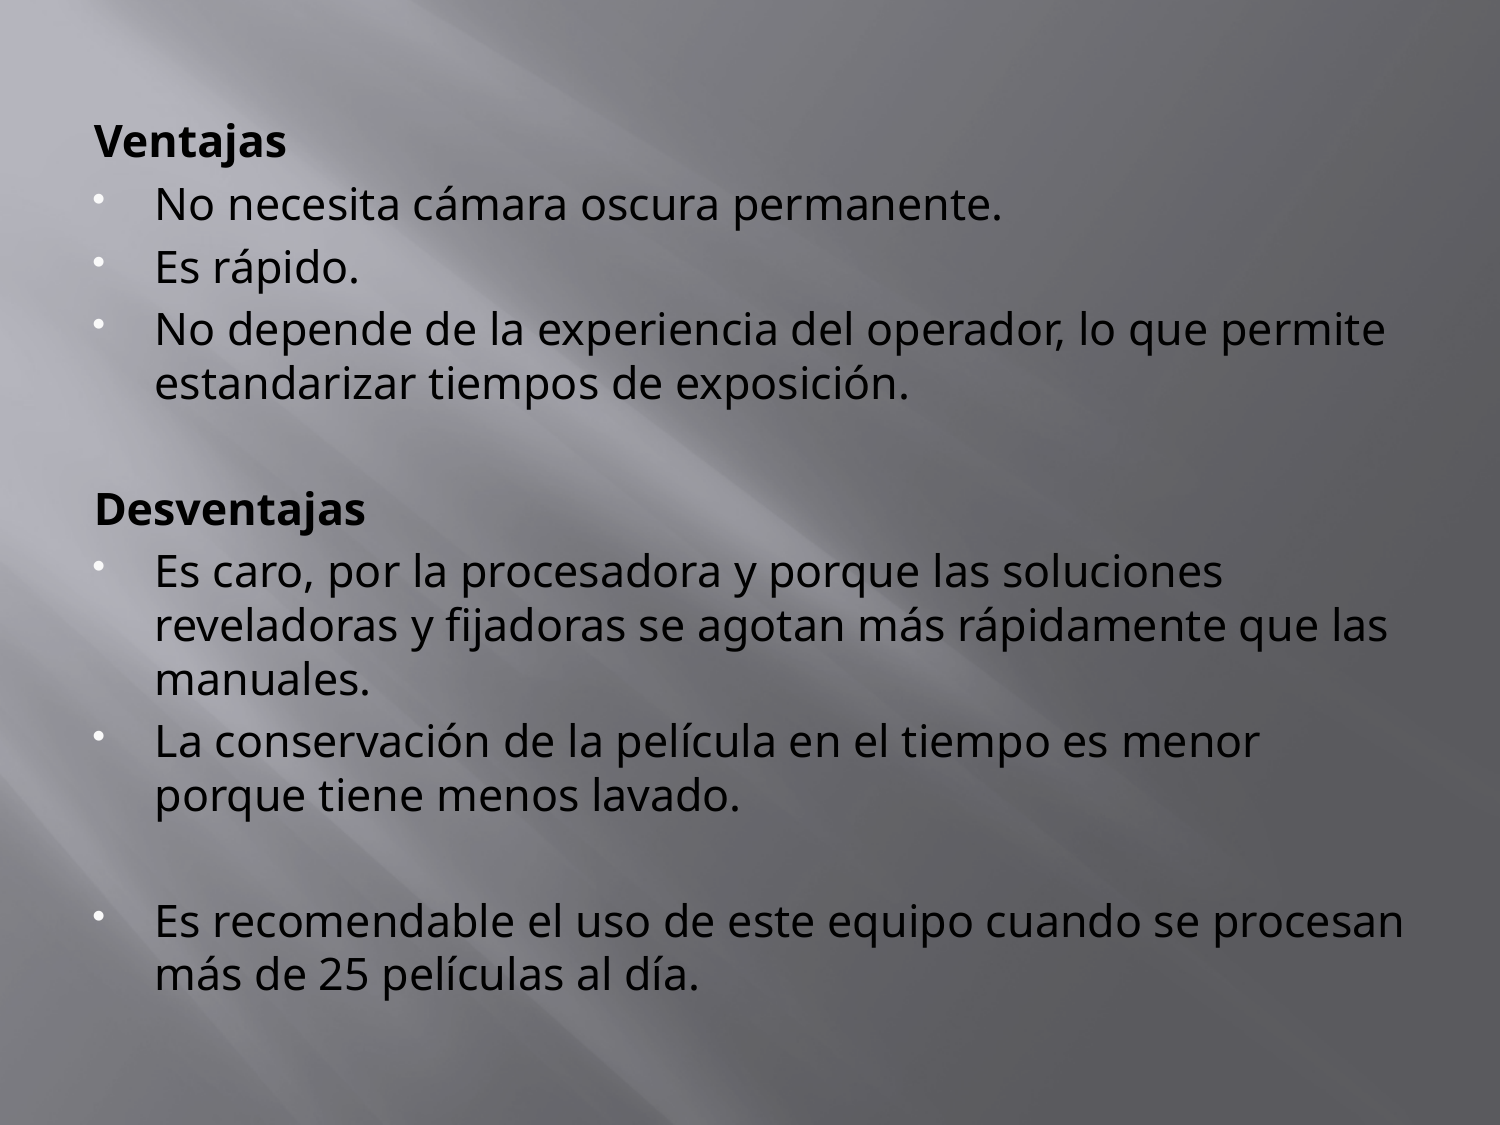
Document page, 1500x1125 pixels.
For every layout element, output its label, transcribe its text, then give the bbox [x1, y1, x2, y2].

list Ventajas No necesita cámara oscura permanente. Es rápido. No depende de la experiencia del operador, lo que permite estandarizar tiempos de exposición. Desventajas Es caro, por la procesadora y porque las soluciones reveladoras y fijadoras se agotan más rápidamente que las manuales. La conservación de la película en el tiempo es menor porque tiene menos lavado. Es recomendable el uso de este equipo cuando se procesan más de 25 películas al día. [58, 105, 1442, 1008]
